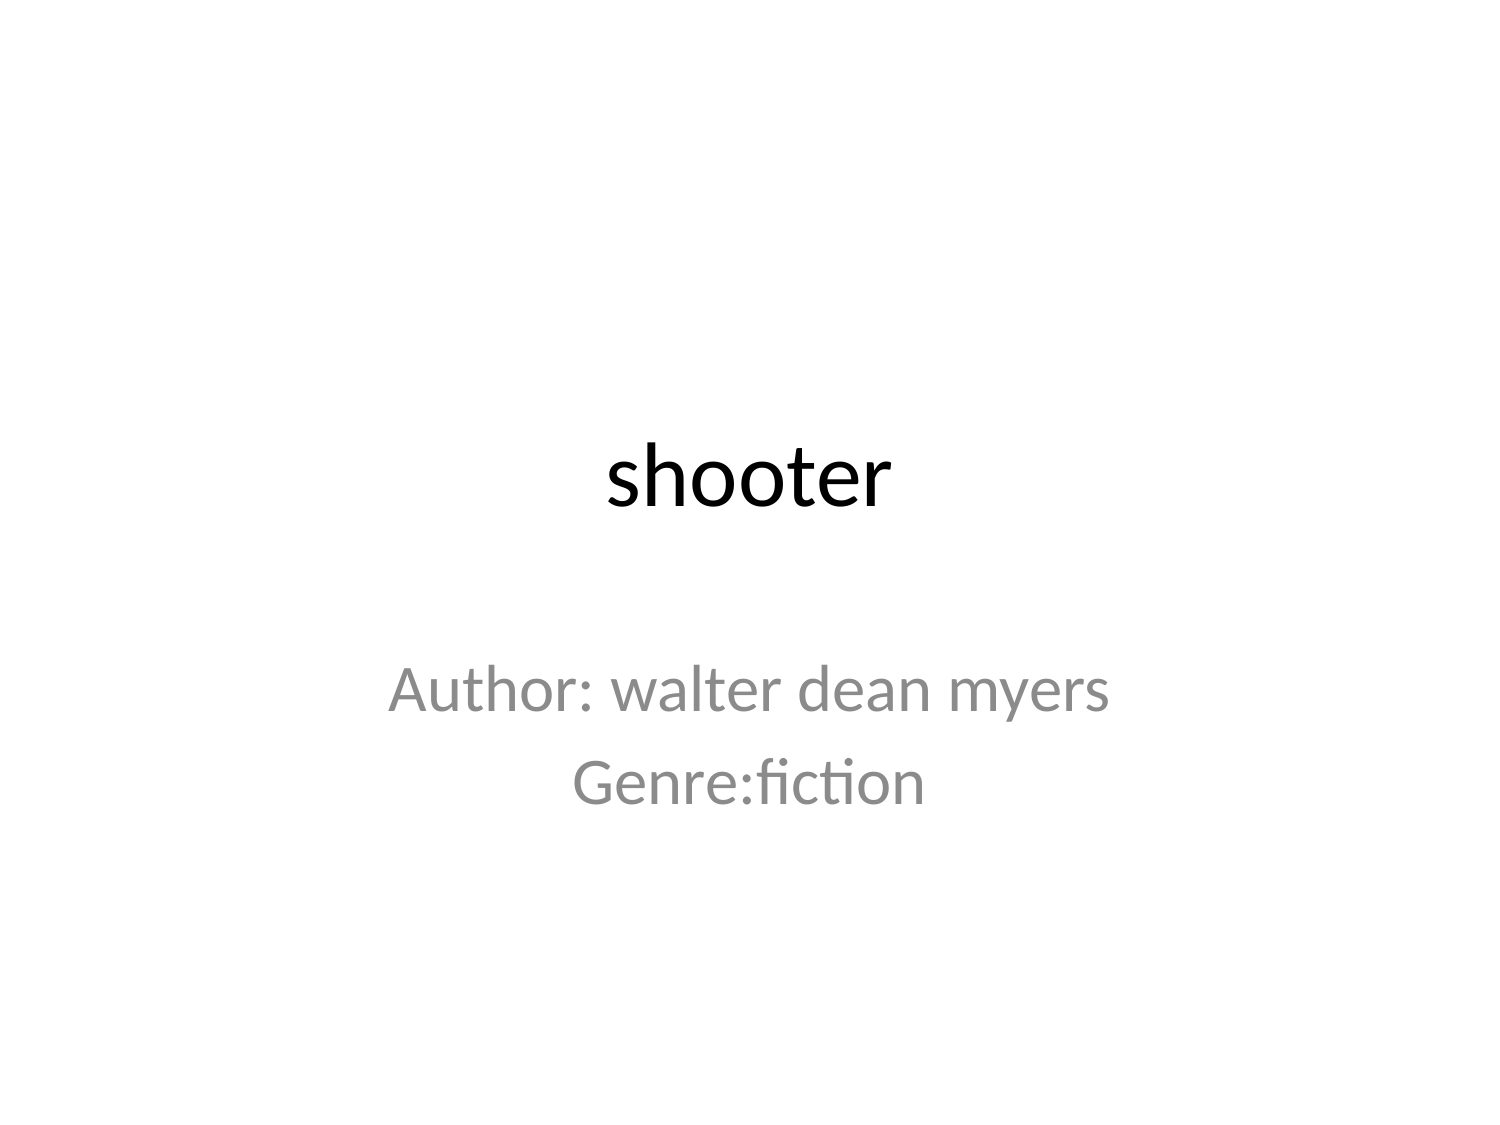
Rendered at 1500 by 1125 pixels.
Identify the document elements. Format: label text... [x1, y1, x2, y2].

subtitle Author: walter dean myers Genre:fiction [225, 637, 1275, 925]
title shooter [112, 349, 1388, 591]
